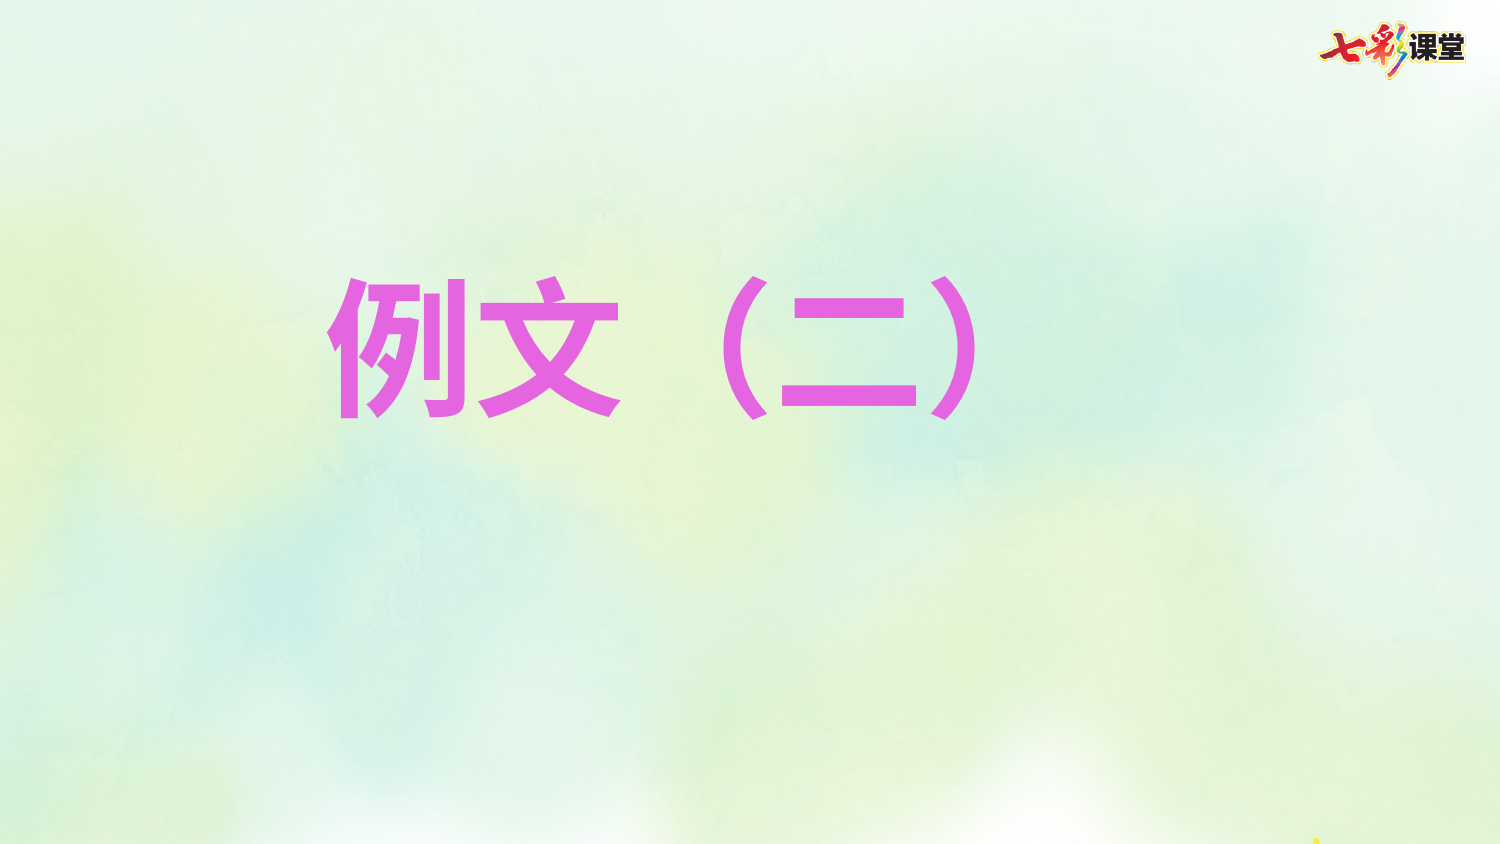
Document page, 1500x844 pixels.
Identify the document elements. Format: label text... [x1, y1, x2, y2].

text_box 例文（二） [229, 247, 1171, 443]
picture [0, 0, 1500, 844]
